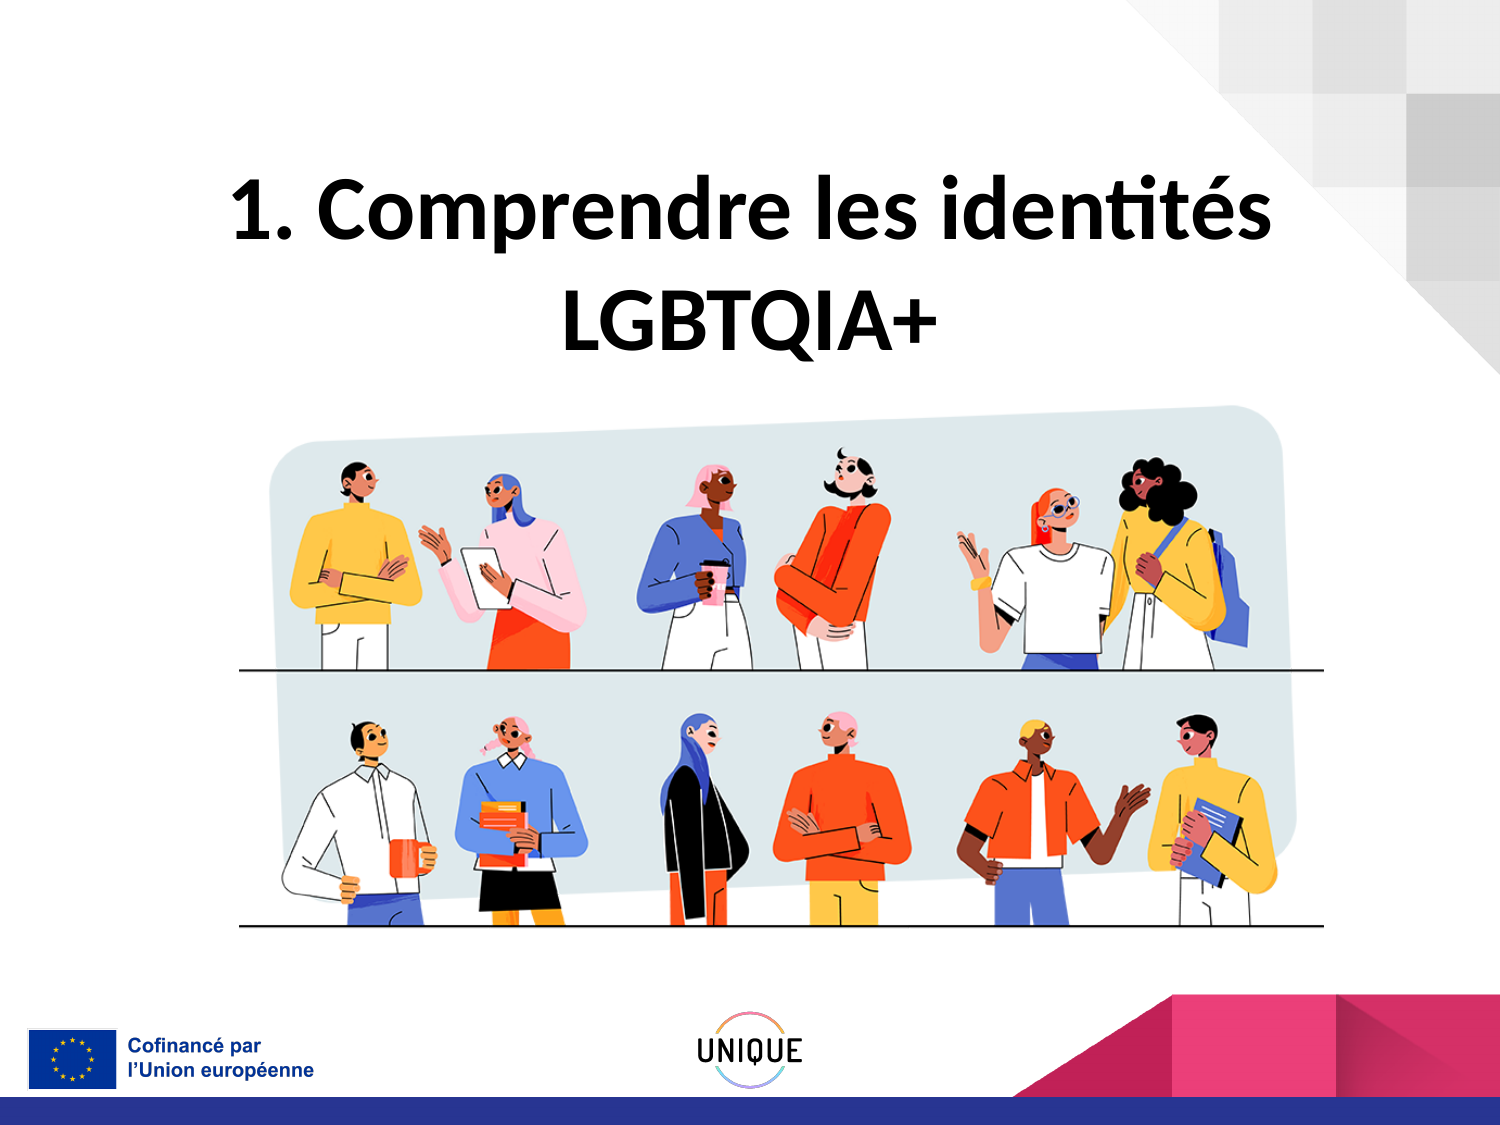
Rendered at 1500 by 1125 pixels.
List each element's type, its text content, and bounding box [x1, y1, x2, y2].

picture [1125, 0, 1500, 375]
picture [0, 993, 1500, 1125]
title 1. Comprendre les identités LGBTQIA+ [112, 137, 1388, 379]
picture [238, 394, 1325, 949]
